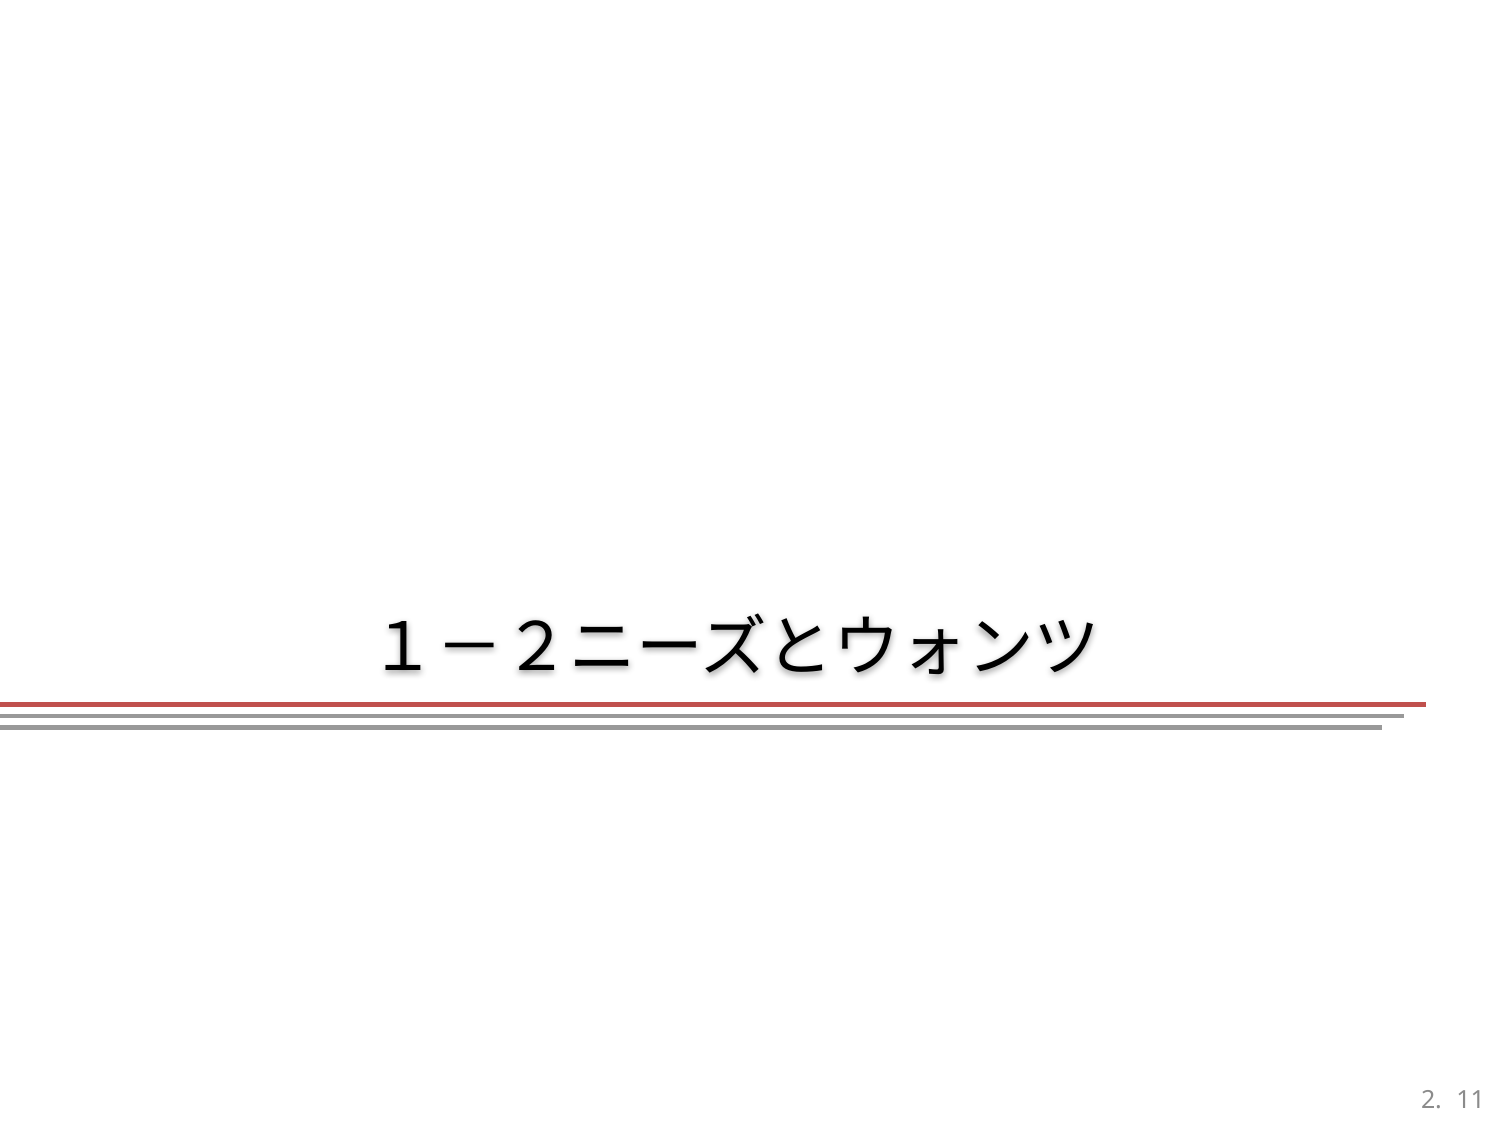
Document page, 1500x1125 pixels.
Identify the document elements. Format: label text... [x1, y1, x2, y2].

slide_number 10 [1381, 1065, 1500, 1125]
text_box １－２ニーズとウォンツ [18, 596, 1452, 692]
